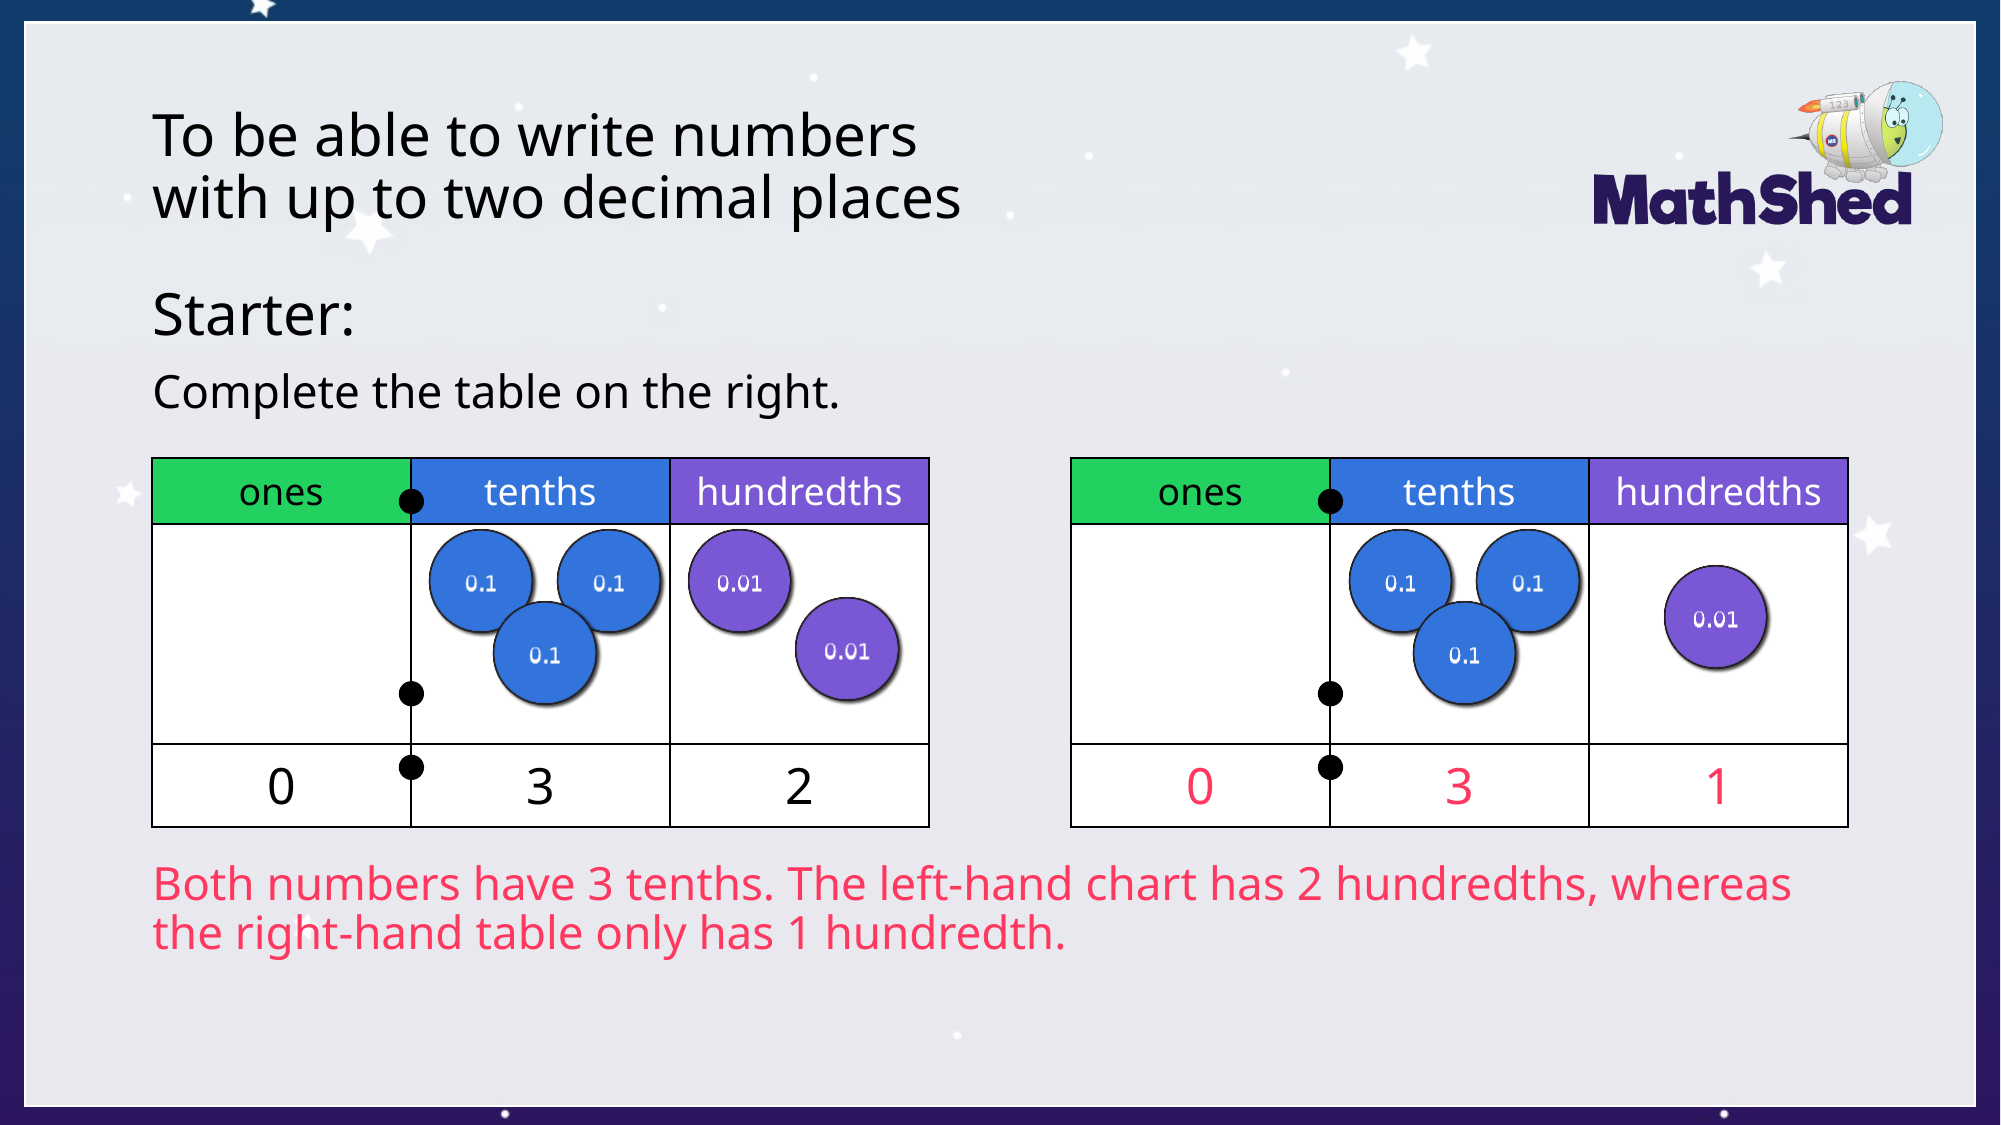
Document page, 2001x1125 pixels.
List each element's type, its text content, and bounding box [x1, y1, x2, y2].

text_box [1317, 754, 1344, 781]
table_cell [1590, 525, 1847, 743]
table_header ones [1072, 459, 1329, 523]
table_cell 0 [153, 745, 410, 826]
table_header ones [153, 459, 410, 523]
text_box [1317, 488, 1344, 515]
text_box [398, 754, 425, 781]
text_box [398, 681, 425, 707]
table_header hundredths [1590, 459, 1847, 523]
table_cell [412, 525, 669, 743]
title To be able to write numbers with up to two decimal places [137, 59, 1578, 277]
table_cell 1 [1590, 745, 1847, 826]
table_cell 0 [1072, 745, 1329, 826]
table_header tenths [1331, 459, 1588, 523]
table_cell 3 [412, 745, 669, 826]
list Starter: Complete the table on the right. Both numbers have 3 tenths. The left-hand chart has 2 hundredths, whereas the right-hand table only has 1 hundredth. [137, 277, 1863, 992]
text_box [1317, 681, 1344, 707]
table_header hundredths [671, 459, 928, 523]
table_cell [1331, 525, 1588, 743]
table_cell [153, 525, 410, 743]
table_cell [1072, 525, 1329, 743]
text_box [398, 488, 425, 515]
table_cell 3 [1331, 745, 1588, 826]
picture [0, 0, 2001, 1125]
table_cell 2 [671, 745, 928, 826]
table_header tenths [412, 459, 669, 523]
table_cell [671, 525, 928, 743]
